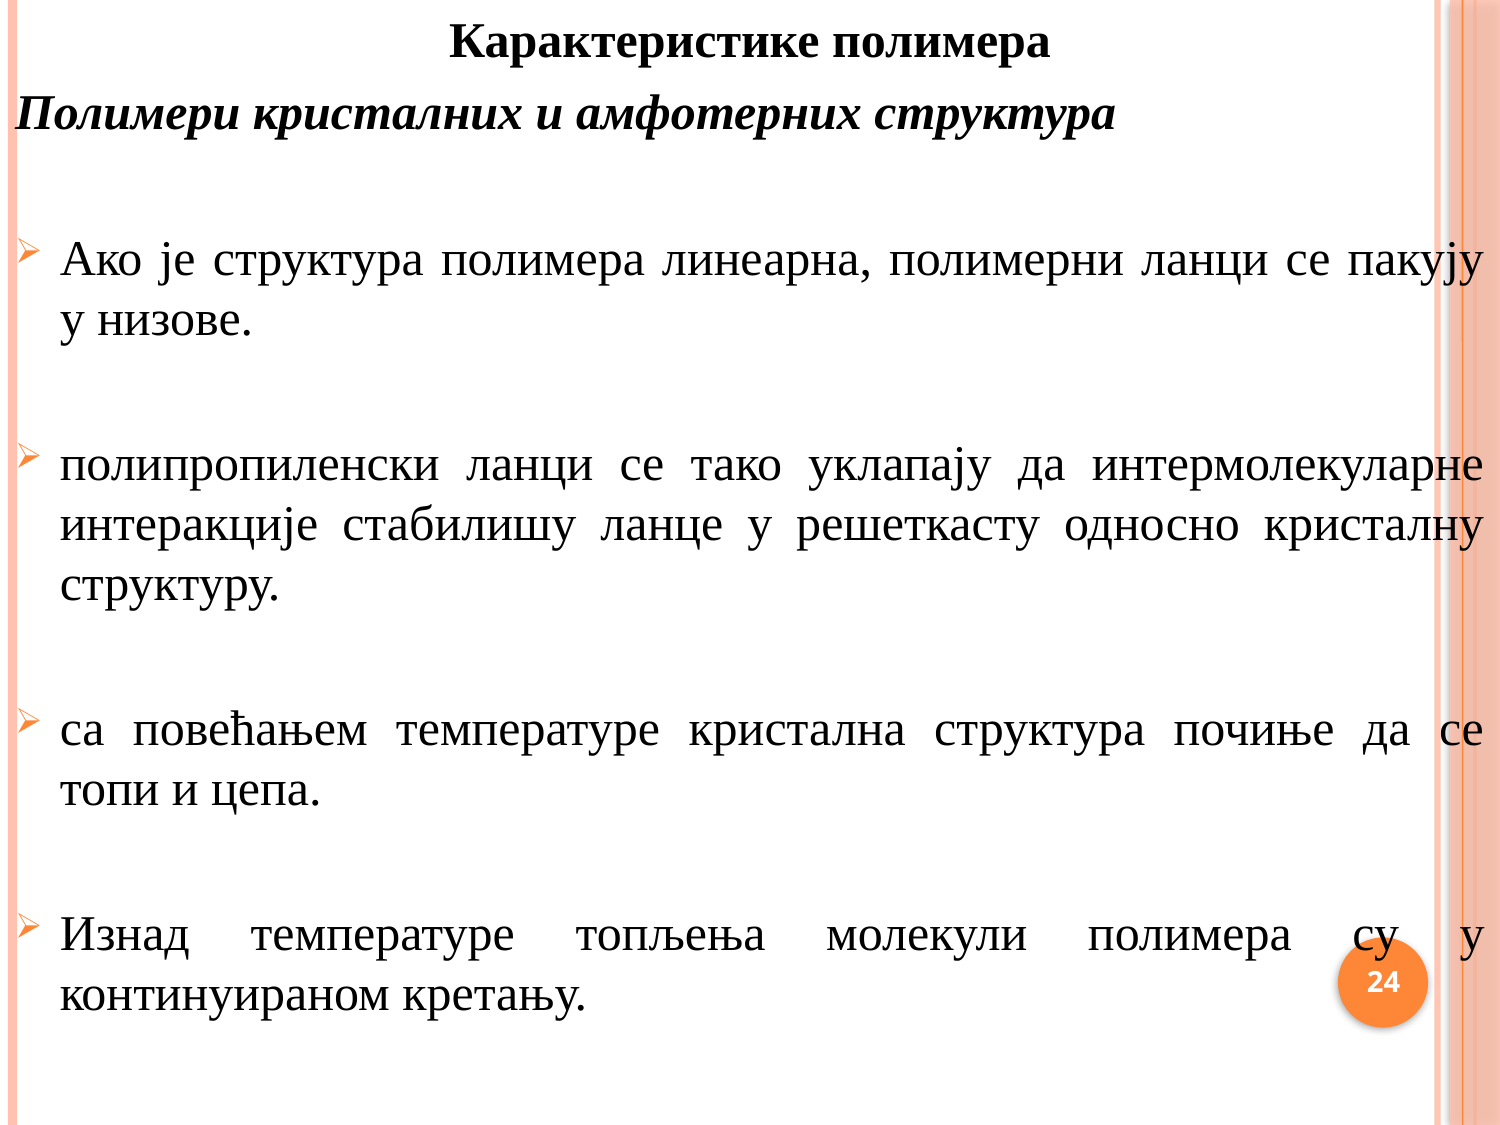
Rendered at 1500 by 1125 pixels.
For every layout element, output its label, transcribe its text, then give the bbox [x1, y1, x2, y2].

slide_number 24 [1333, 940, 1434, 1026]
list Карактеристике полимера Полимери кристалних и амфотерних структура Ако је структура полимера линеарна, полимерни ланци се пакују у низове. полипропиленски ланци се тако уклапају да интермолекуларне интеракције стабилишу ланце у решеткасту односно кристалну структуру. са повећањем температуре кристална структура почиње да се топи и цепа. Изнад температуре топљења молекули полимера су у континуираном кретању. [0, 0, 1500, 1125]
